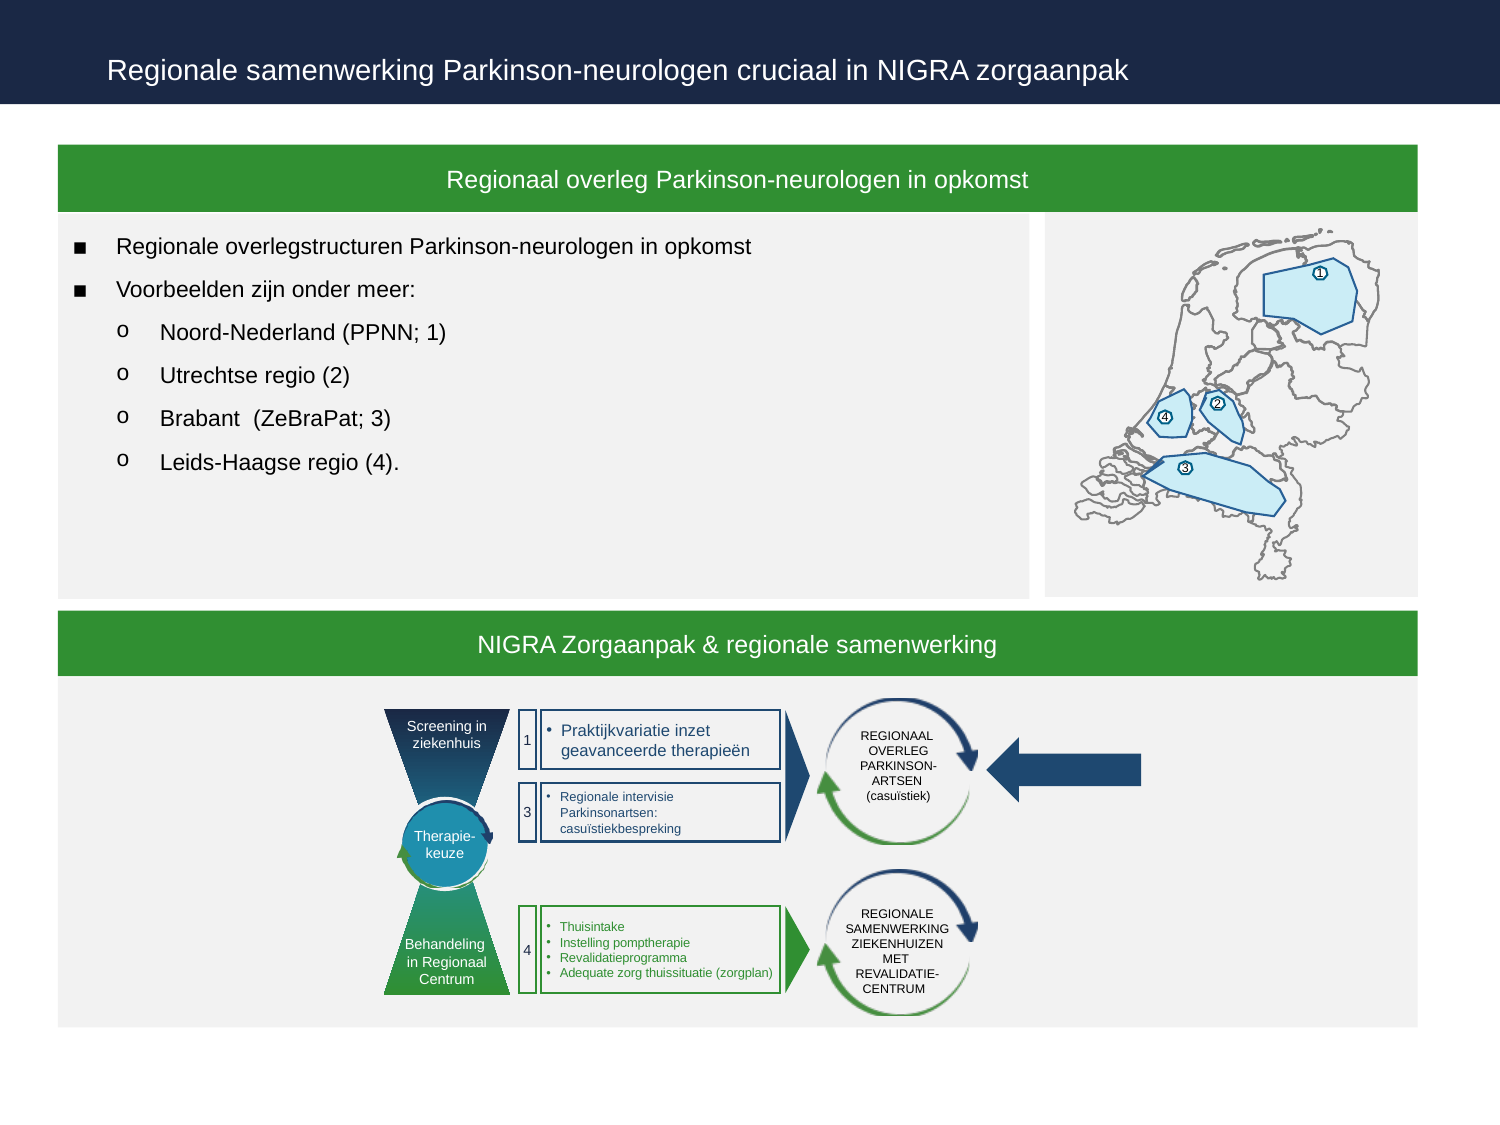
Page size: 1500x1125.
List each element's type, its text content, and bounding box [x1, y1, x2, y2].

text_box [57, 677, 1418, 1028]
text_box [383, 697, 1142, 1016]
text_box NIGRA Zorgaanpak & regionale samenwerking [57, 610, 1418, 677]
text_box Regionaal overleg Parkinson-neurologen in opkomst [57, 144, 1418, 212]
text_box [1075, 229, 1379, 580]
text_box [1044, 212, 1418, 597]
text_box Regionale overlegstructuren Parkinson-neurologen in opkomst Voorbeelden zijn onder meer: Noord-Nederland (PPNN; 1) Utrechtse regio (2) Brabant (ZeBraPat; 3) Leids-Haagse regio (4). [58, 213, 1030, 599]
text_box Regionale samenwerking Parkinson-neurologen cruciaal in NIGRA zorgaanpak [92, 44, 1146, 94]
